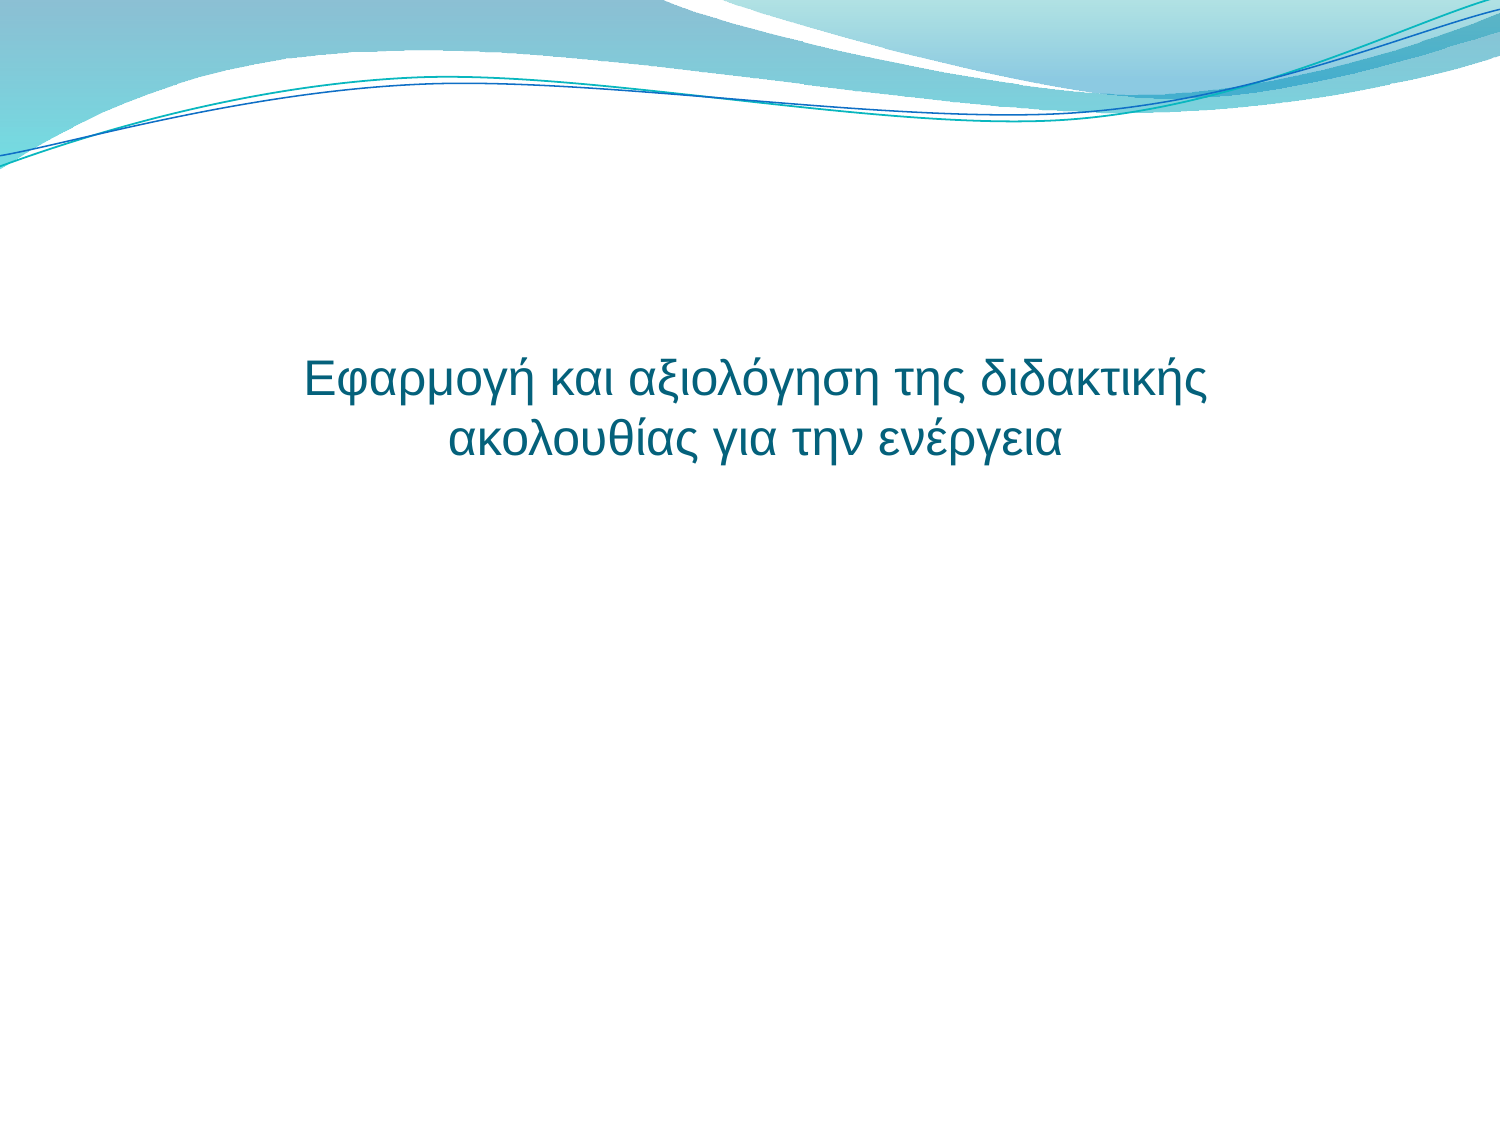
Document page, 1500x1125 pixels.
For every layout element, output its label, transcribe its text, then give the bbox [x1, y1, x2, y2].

text_box Εφαρμογή και αξιολόγηση της διδακτικής ακολουθίας για την ενέργεια [171, 338, 1341, 473]
